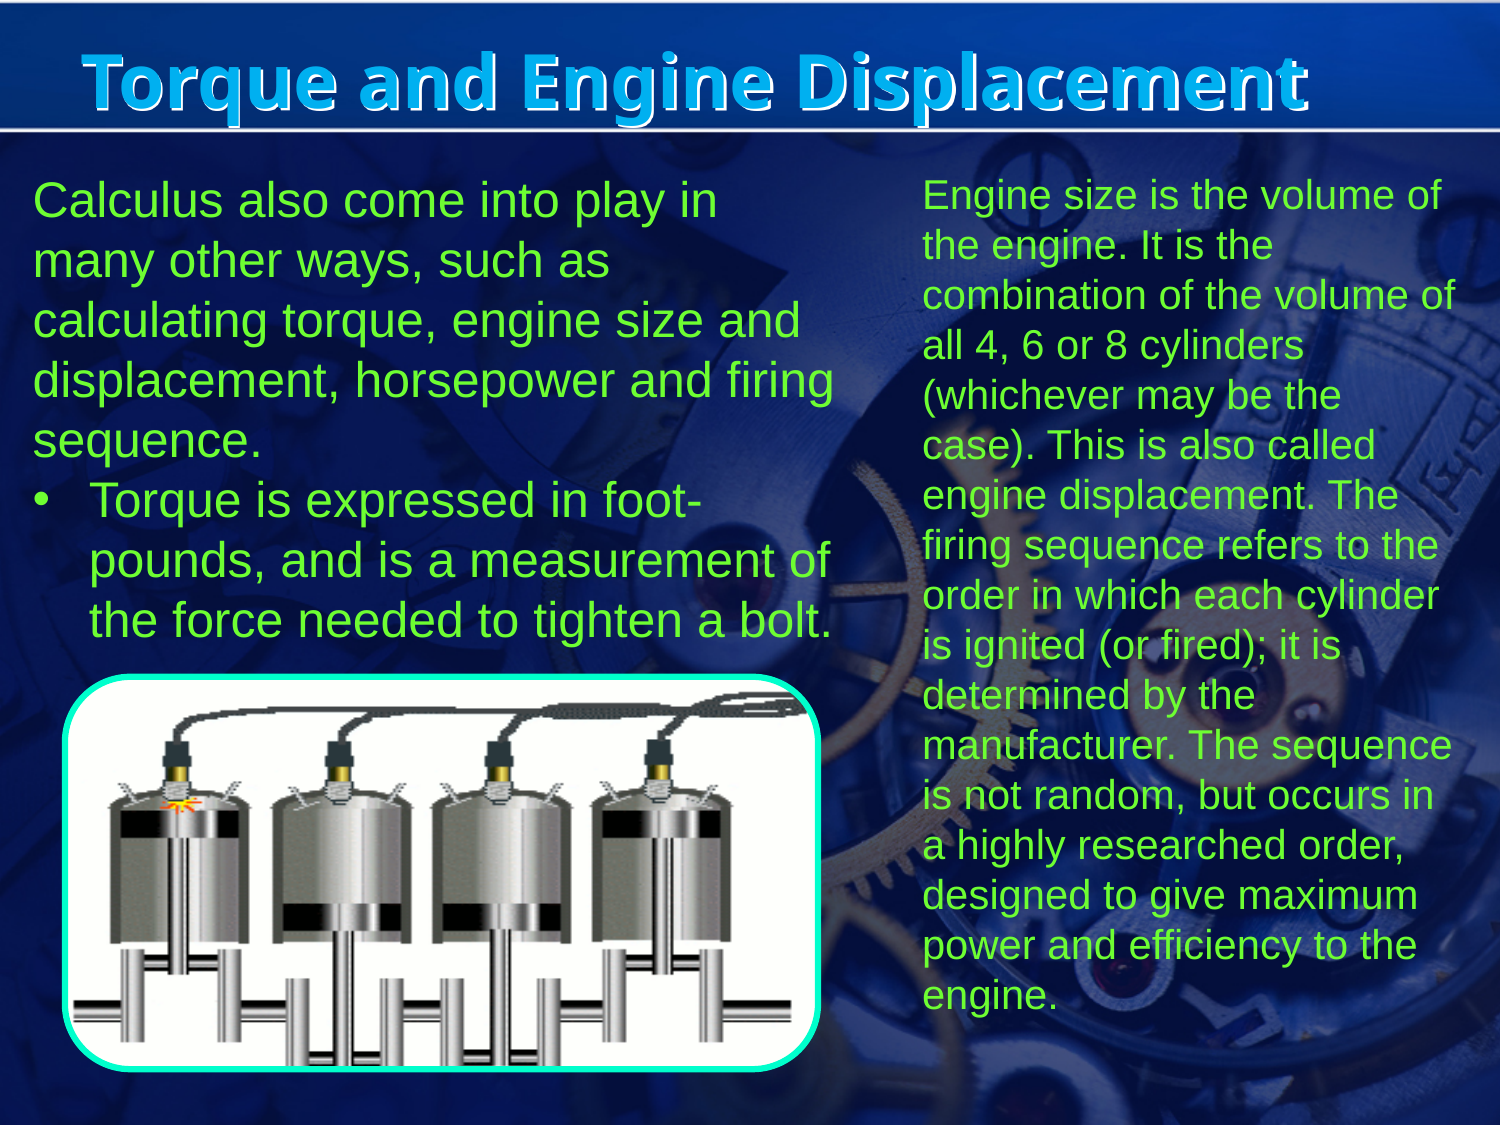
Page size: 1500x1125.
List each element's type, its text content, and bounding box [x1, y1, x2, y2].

list Calculus also come into play in many other ways, such as calculating torque, engine size and displacement, horsepower and firing sequence. Torque is expressed in foot-pounds, and is a measurement of the force needed to tighten a bolt. [17, 160, 852, 1094]
title Torque and Engine Displacement [64, 19, 1436, 138]
picture [0, 0, 1500, 1125]
text_box Engine size is the volume of the engine. It is the combination of the volume of all 4, 6 or 8 cylinders (whichever may be the case). This is also called engine displacement. The firing sequence refers to the order in which each cylinder is ignited (or fired); it is determined by the manufacturer. The sequence is not random, but occurs in a highly researched order, designed to give maximum power and efficiency to the engine. [851, 160, 1483, 1026]
